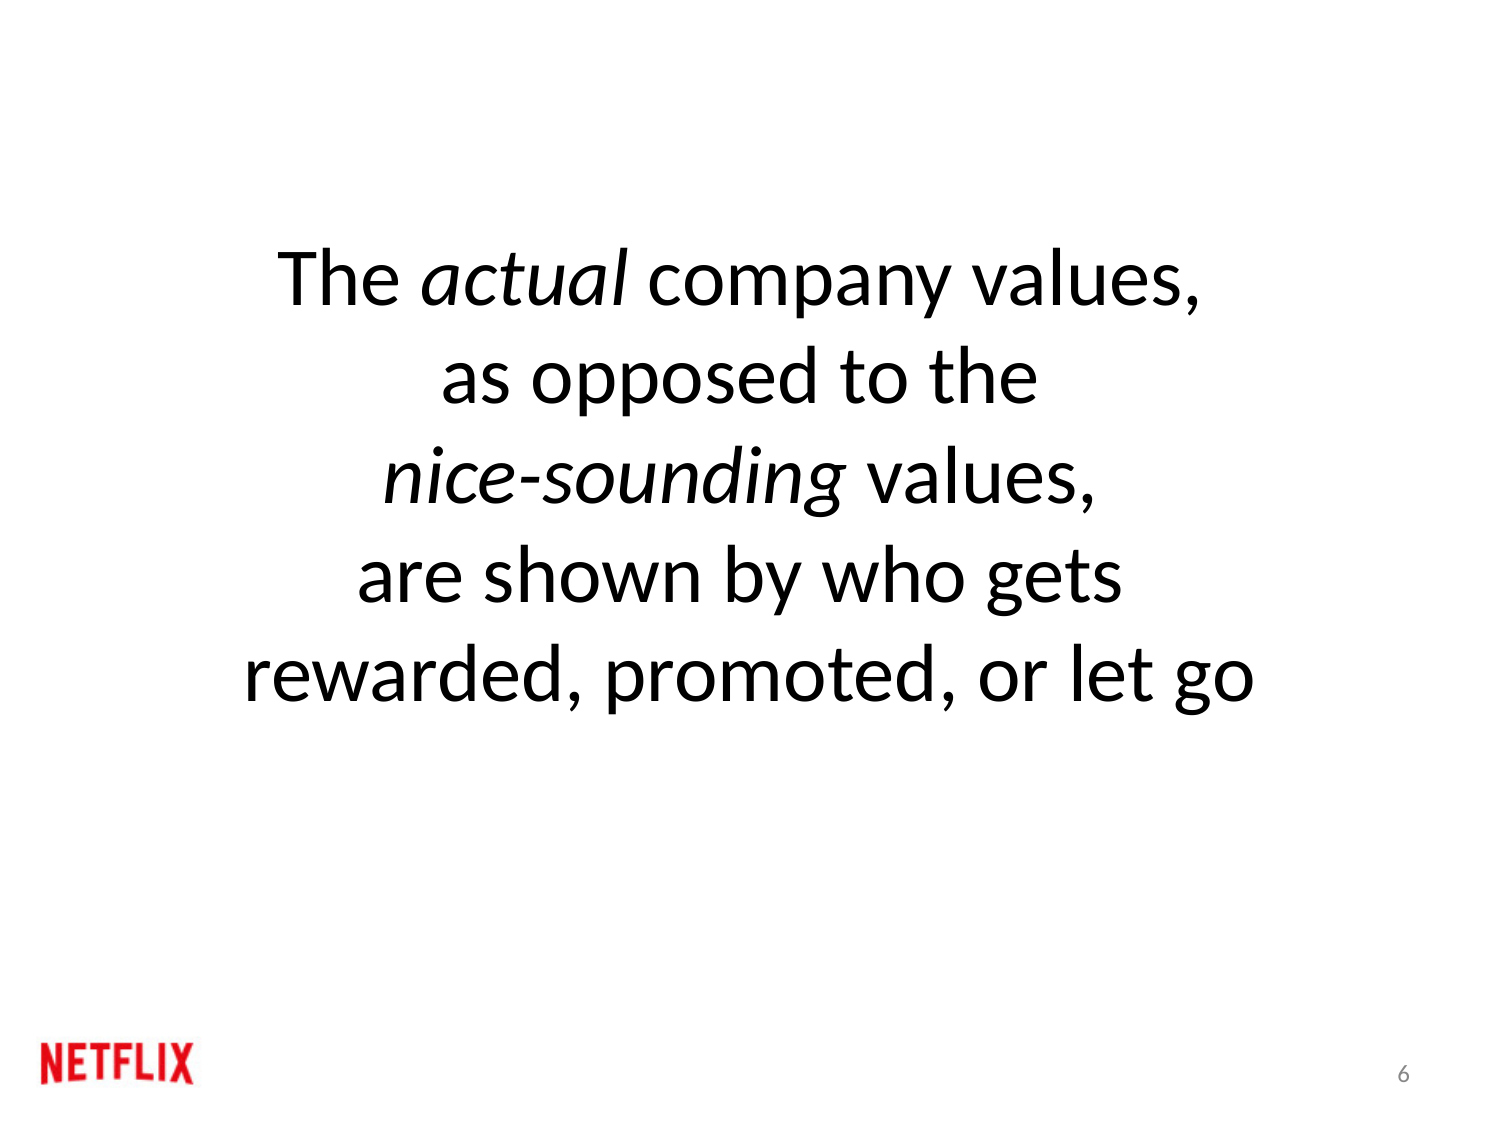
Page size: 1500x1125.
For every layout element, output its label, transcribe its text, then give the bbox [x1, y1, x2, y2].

title The actual company values, as opposed to the nice-sounding values, are shown by who gets rewarded, promoted, or let go [112, 349, 1388, 591]
picture [24, 1024, 211, 1104]
slide_number ‹#› [1074, 1042, 1425, 1103]
